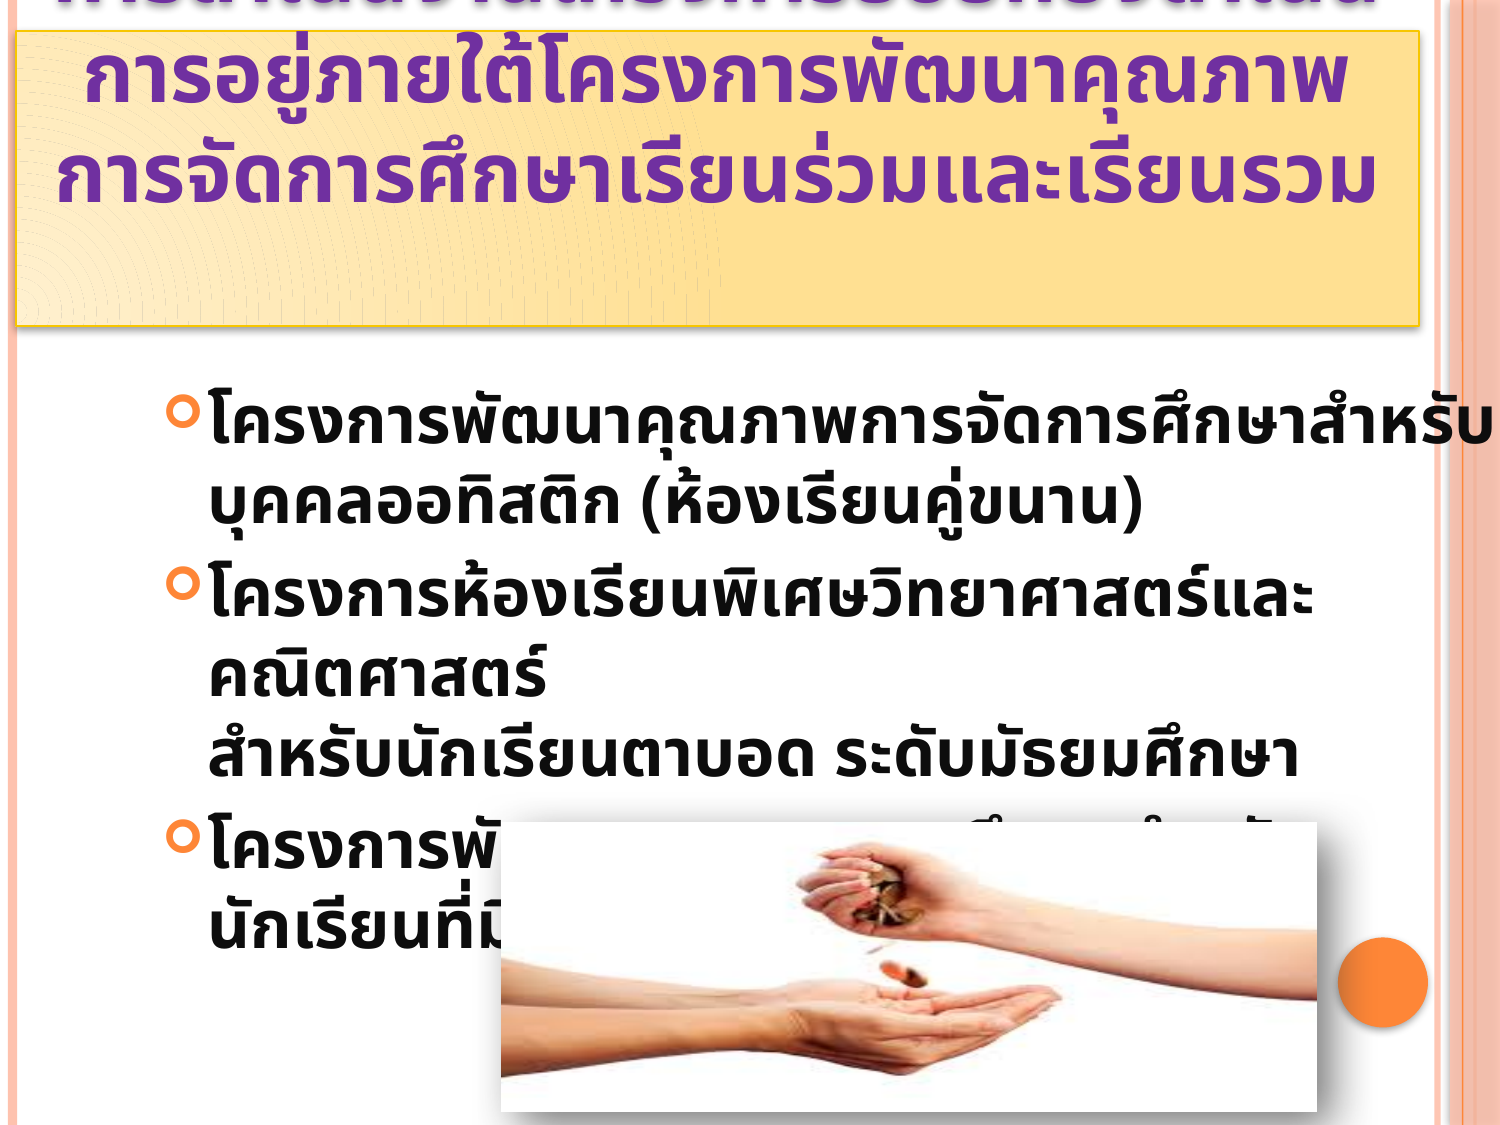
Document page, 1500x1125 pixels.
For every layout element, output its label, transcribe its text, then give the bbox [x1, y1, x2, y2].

list โครงการพัฒนาคุณภาพการจัดการศึกษาสำหรับบุคคลออทิสติก (ห้องเรียนคู่ขนาน) โครงการห้องเรียนพิเศษวิทยาศาสตร์และคณิตศาสตร์ สำหรับนักเรียนตาบอด ระดับมัธยมศึกษา โครงการพัฒนาคุณภาพการศึกษาสำหรับนักเรียนที่มีความบกพร่องทางการเรียนรู้ [147, 267, 1500, 1018]
picture [501, 821, 1318, 1112]
title การดำเนินงานโครงการย่อยที่ยังดำเนินการอยู่ภายใต้โครงการพัฒนาคุณภาพการจัดการศึกษาเรียนร่วมและเรียนรวม [15, 30, 1420, 327]
